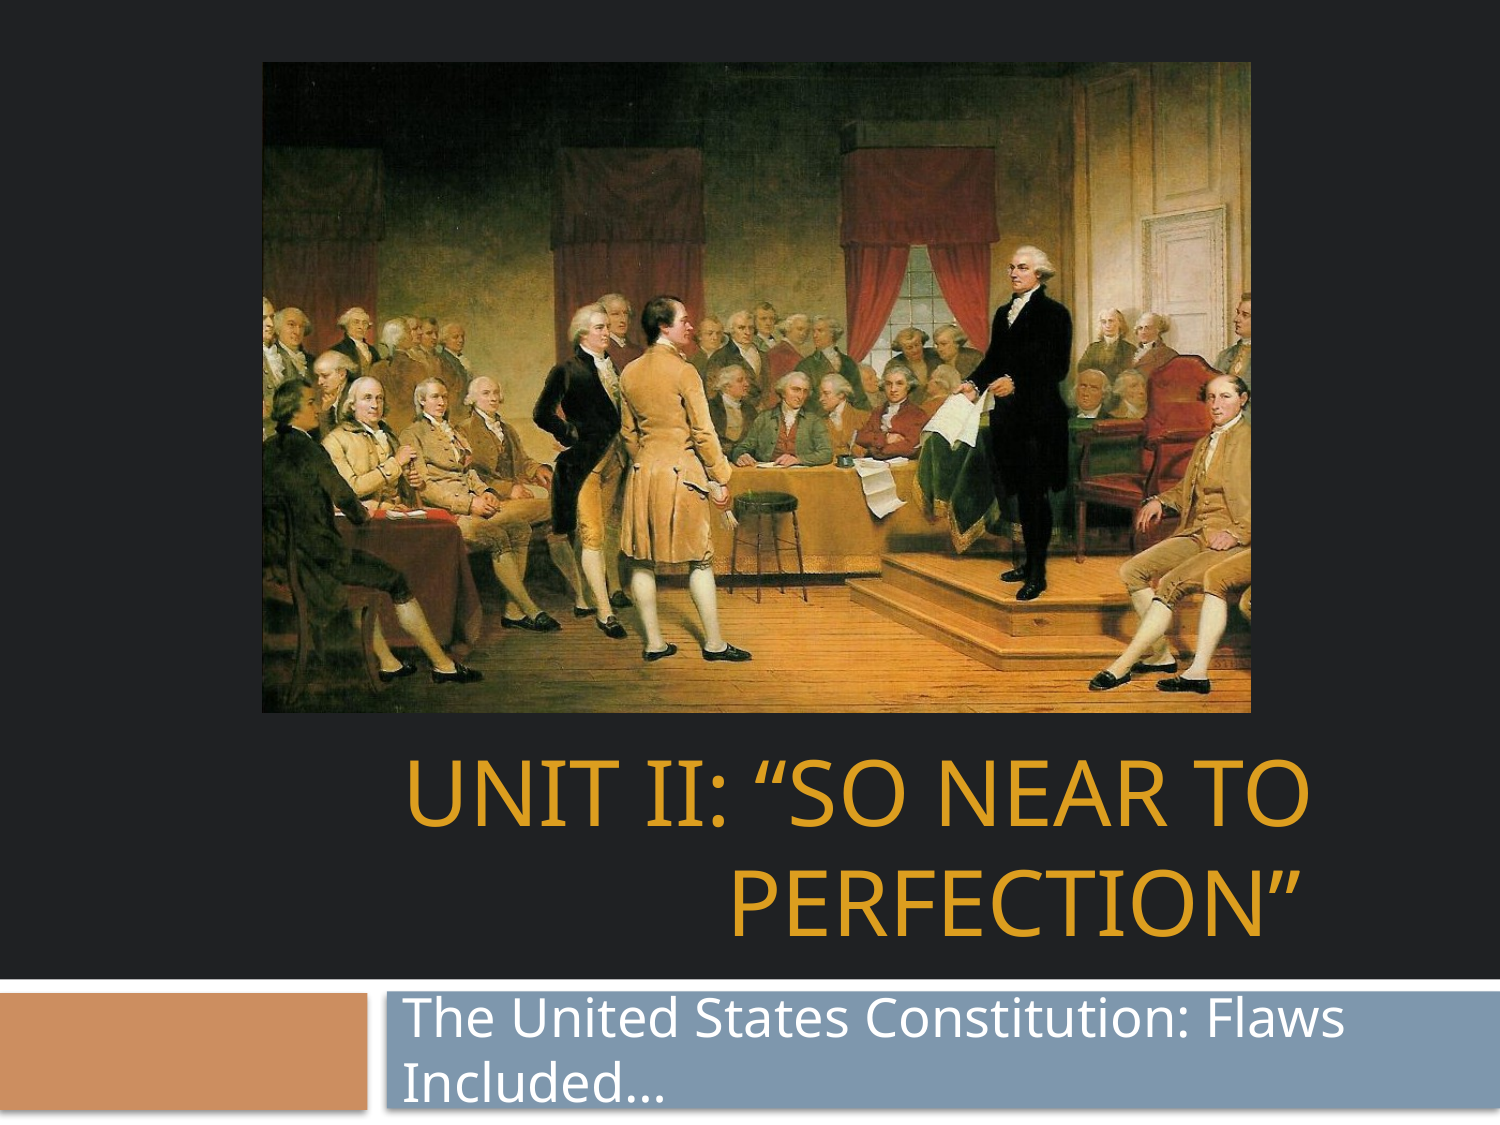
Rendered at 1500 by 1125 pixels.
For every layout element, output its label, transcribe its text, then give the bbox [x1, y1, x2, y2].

picture [262, 62, 1252, 713]
title Unit II: “So Near to Perfection” [387, 662, 1450, 963]
subtitle The United States Constitution: Flaws Included… [387, 992, 1488, 1105]
